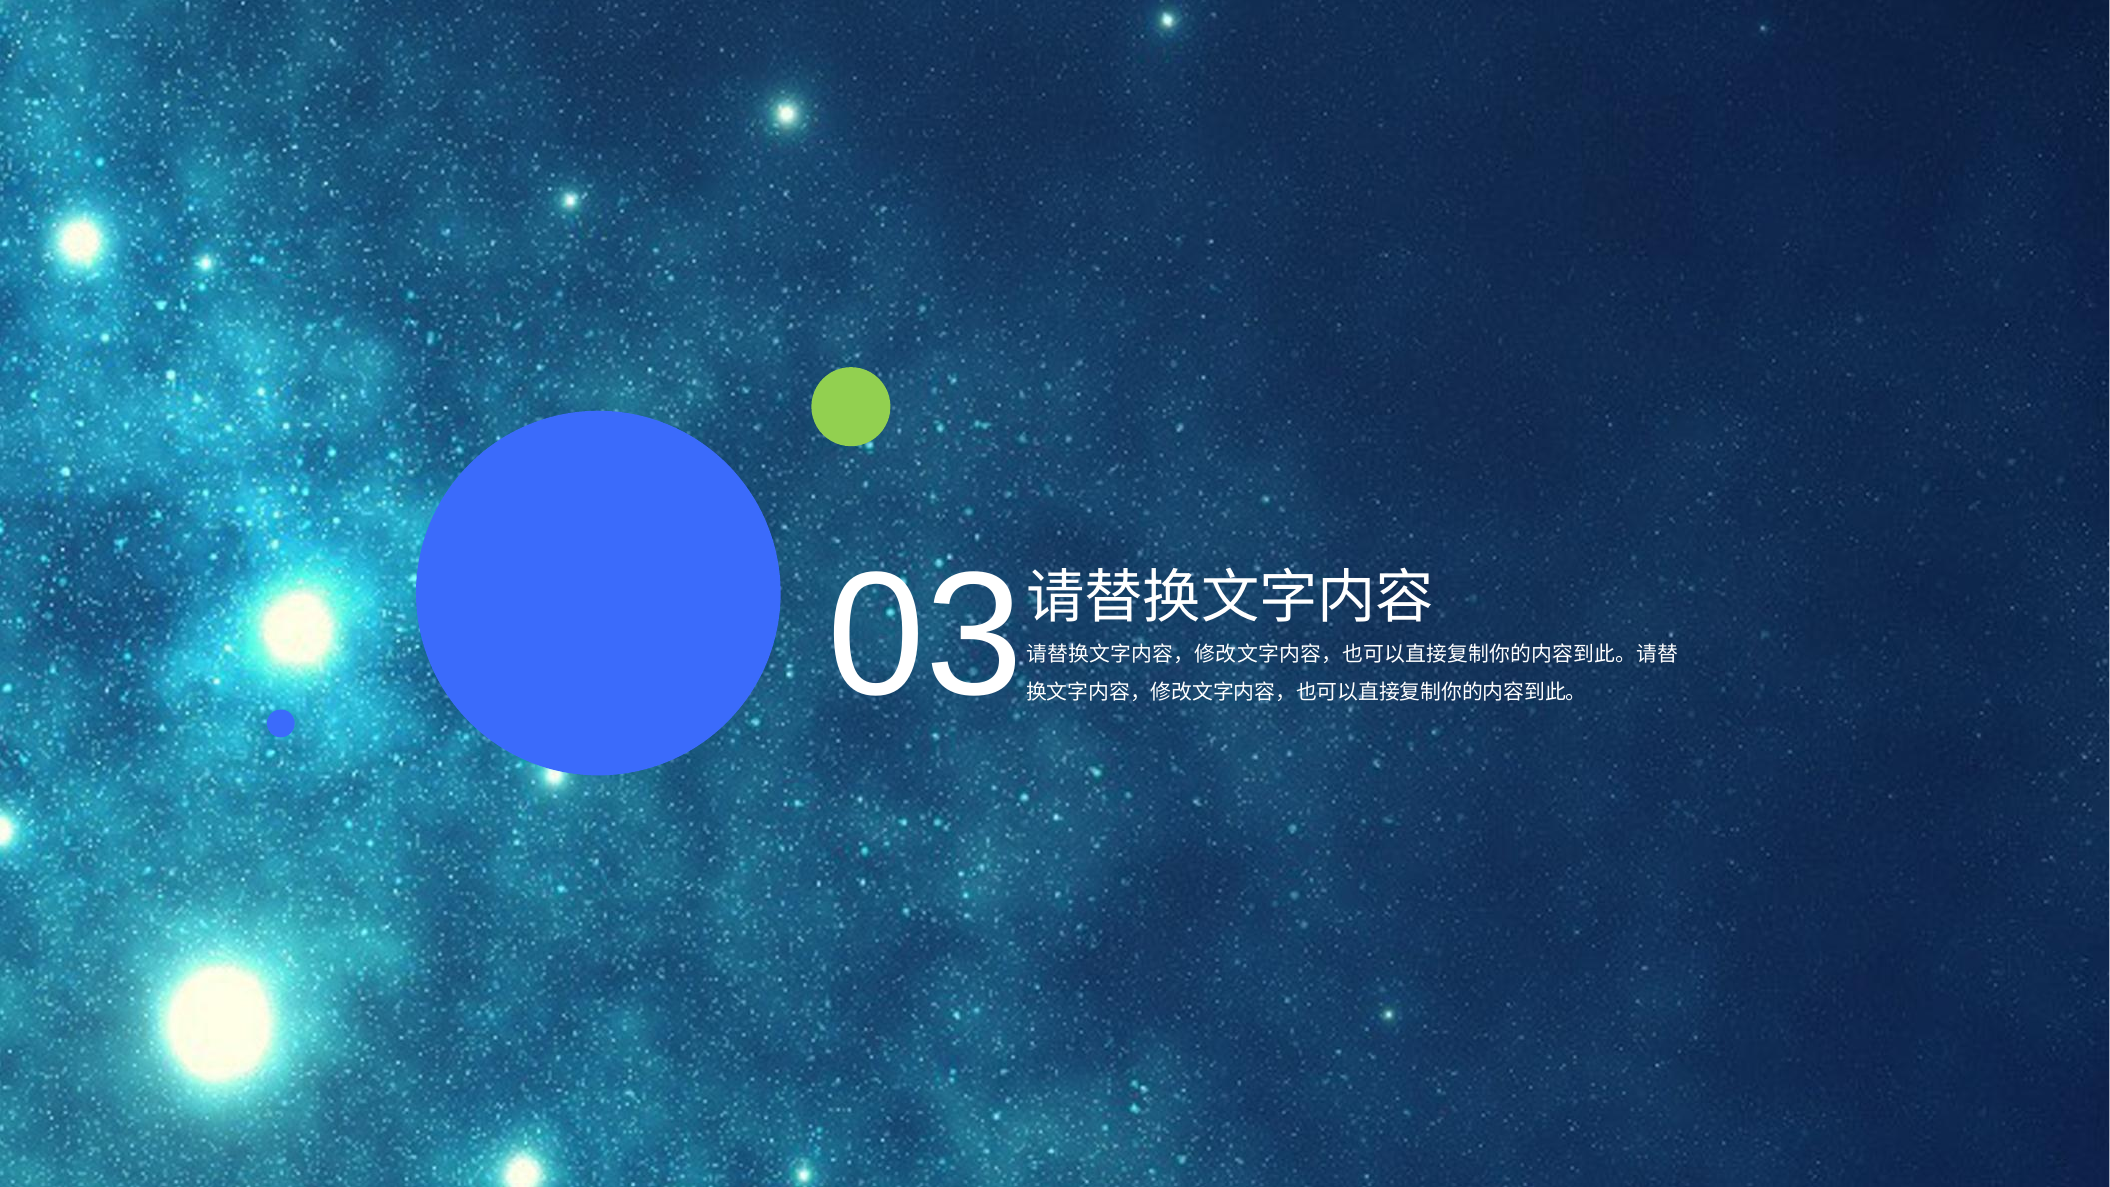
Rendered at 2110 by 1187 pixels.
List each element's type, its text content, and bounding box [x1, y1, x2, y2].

text_box 请替换文字内容，修改文字内容，也可以直接复制你的内容到此。请替换文字内容，修改文字内容，也可以直接复制你的内容到此。 [1026, 628, 1679, 704]
picture [0, 0, 2110, 1187]
text_box [266, 709, 295, 738]
text_box [415, 410, 780, 776]
text_box 03 [780, 511, 1070, 737]
text_box [811, 367, 891, 447]
text_box 请替换文字内容 [1026, 537, 1495, 628]
